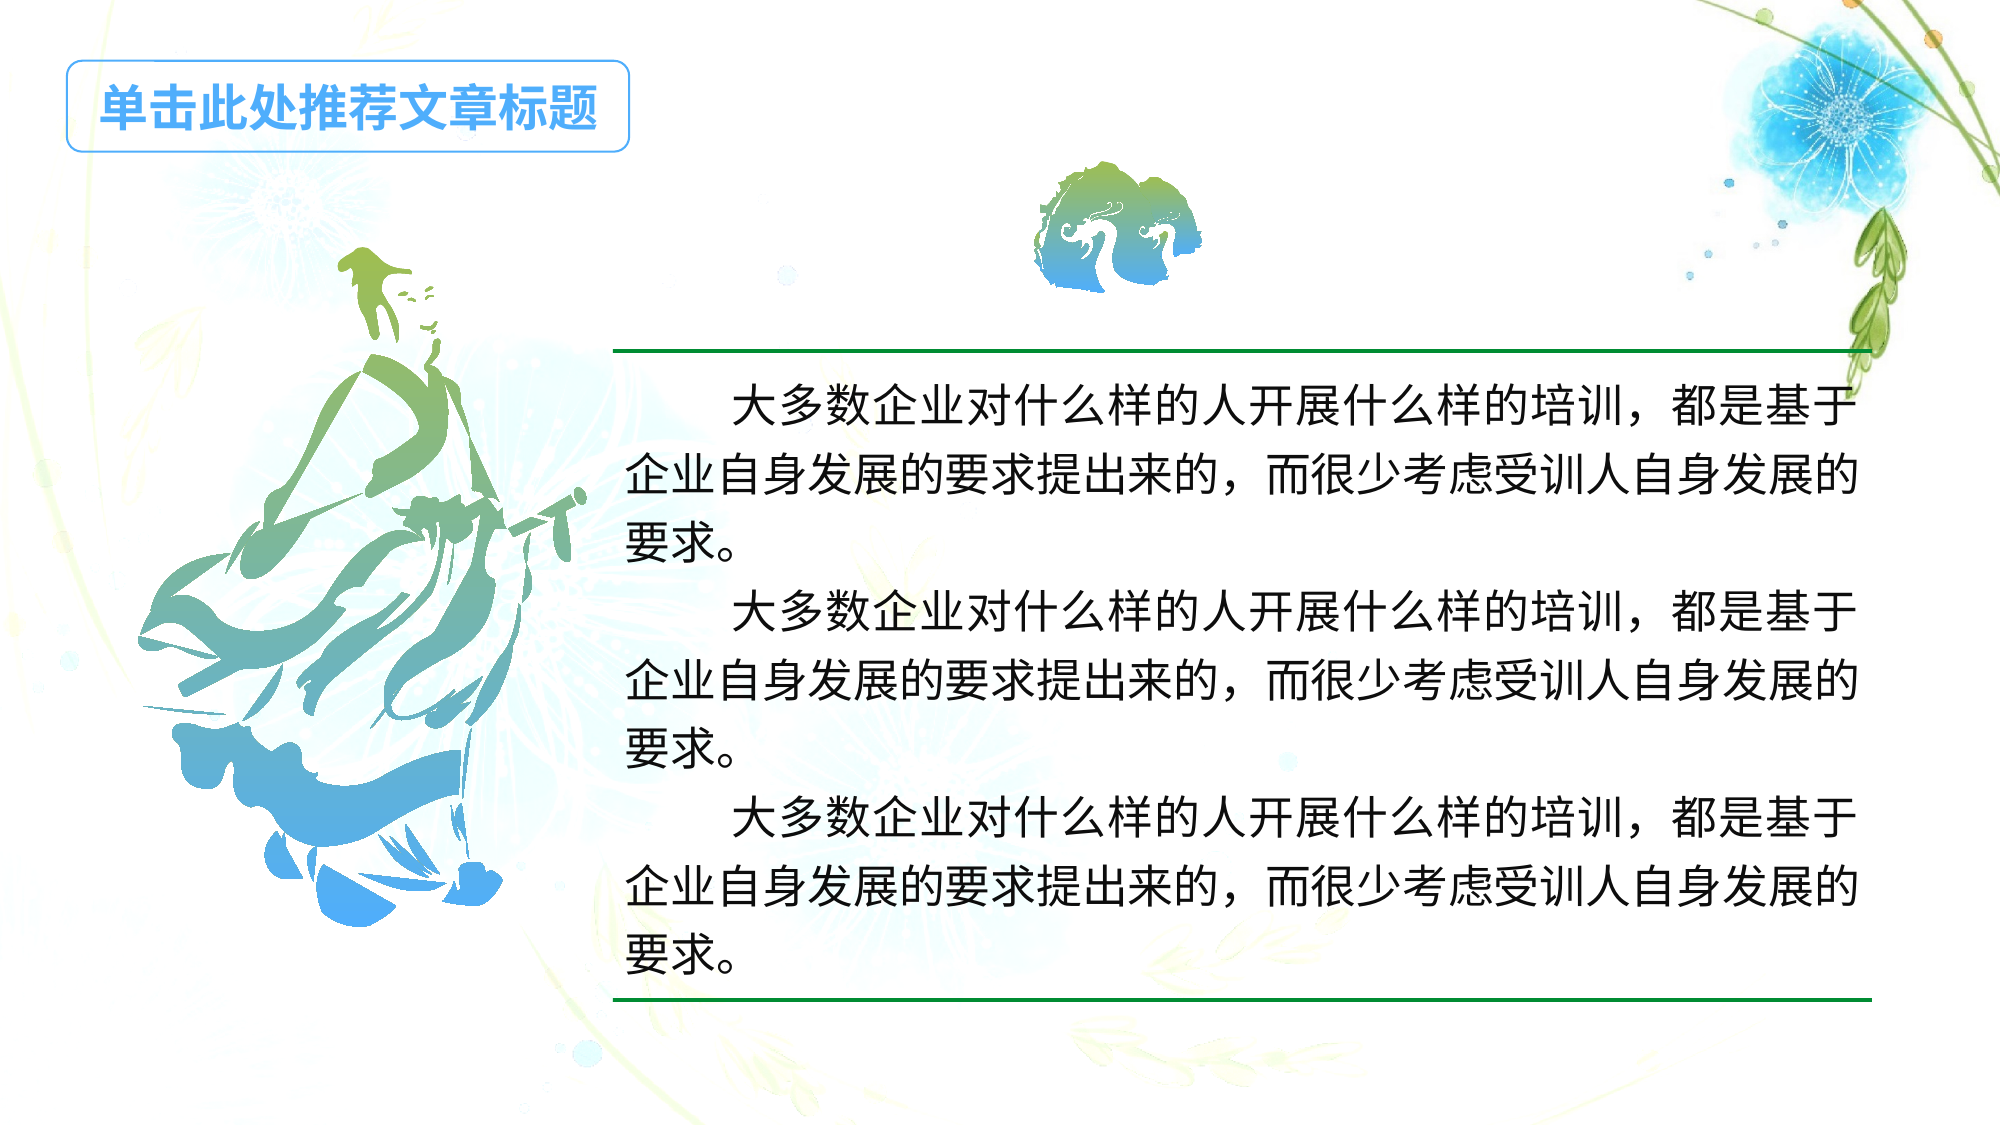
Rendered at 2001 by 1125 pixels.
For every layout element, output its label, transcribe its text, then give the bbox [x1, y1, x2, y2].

picture [1592, 0, 2000, 413]
text_box [1159, 230, 1168, 258]
text_box 单击此处推荐文章标题 [65, 59, 631, 153]
text_box [172, 722, 461, 882]
text_box [316, 864, 396, 927]
text_box [465, 603, 521, 726]
text_box [337, 247, 412, 343]
text_box [1034, 231, 1043, 273]
text_box [442, 862, 503, 906]
text_box [574, 487, 587, 505]
text_box [420, 321, 438, 334]
text_box [424, 286, 434, 292]
text_box [450, 803, 470, 859]
text_box [1139, 176, 1203, 258]
text_box [407, 297, 416, 302]
text_box [508, 517, 548, 537]
text_box [358, 873, 447, 891]
text_box [522, 532, 532, 603]
text_box [462, 728, 472, 799]
text_box [138, 338, 507, 729]
text_box [537, 494, 576, 562]
text_box [1039, 161, 1169, 294]
